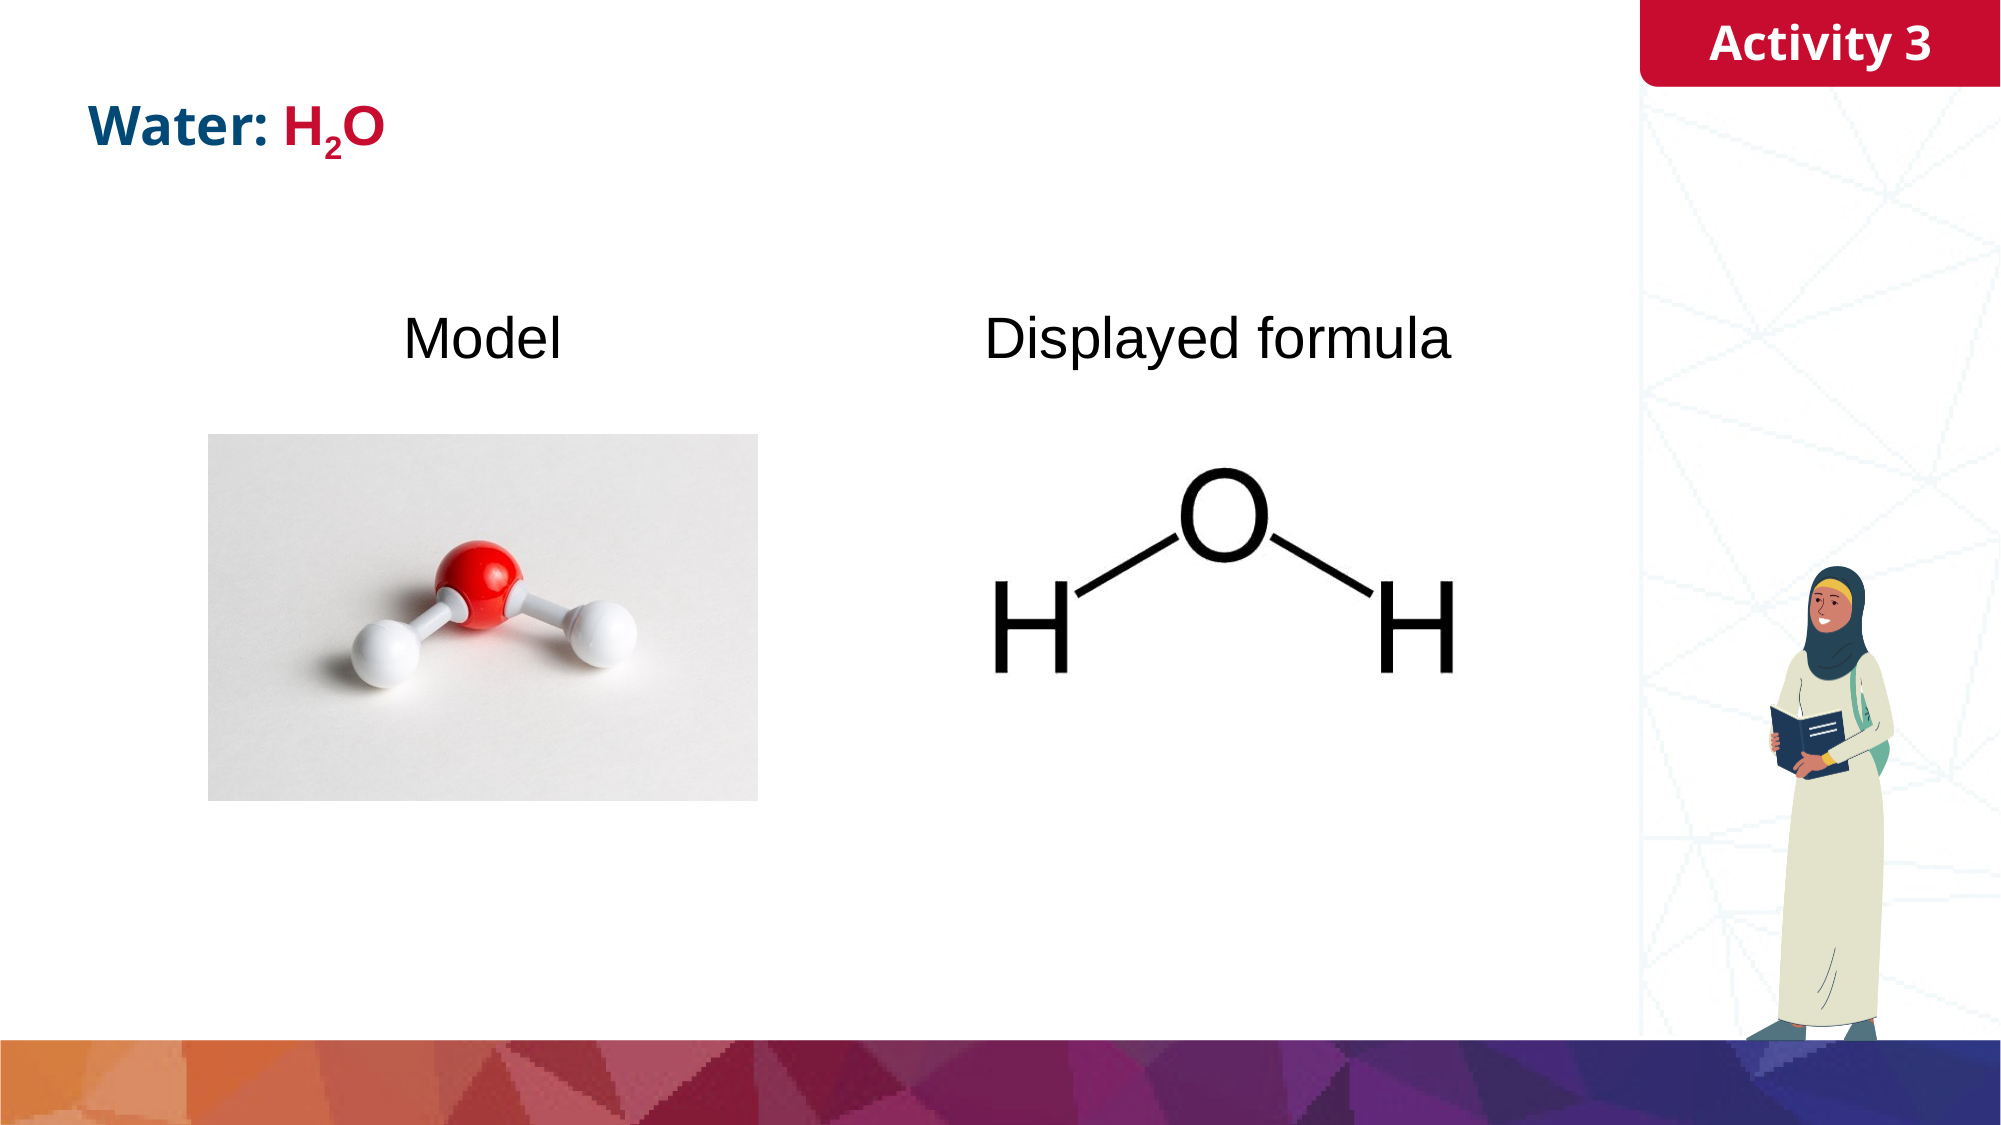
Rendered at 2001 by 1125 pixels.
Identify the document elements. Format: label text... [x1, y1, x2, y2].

picture [976, 434, 1473, 712]
picture [0, 0, 2001, 1125]
picture [208, 434, 758, 801]
text_box Displayed formula [944, 314, 1494, 387]
title Water: H2O [88, 88, 1566, 161]
text_box Model [208, 314, 758, 387]
